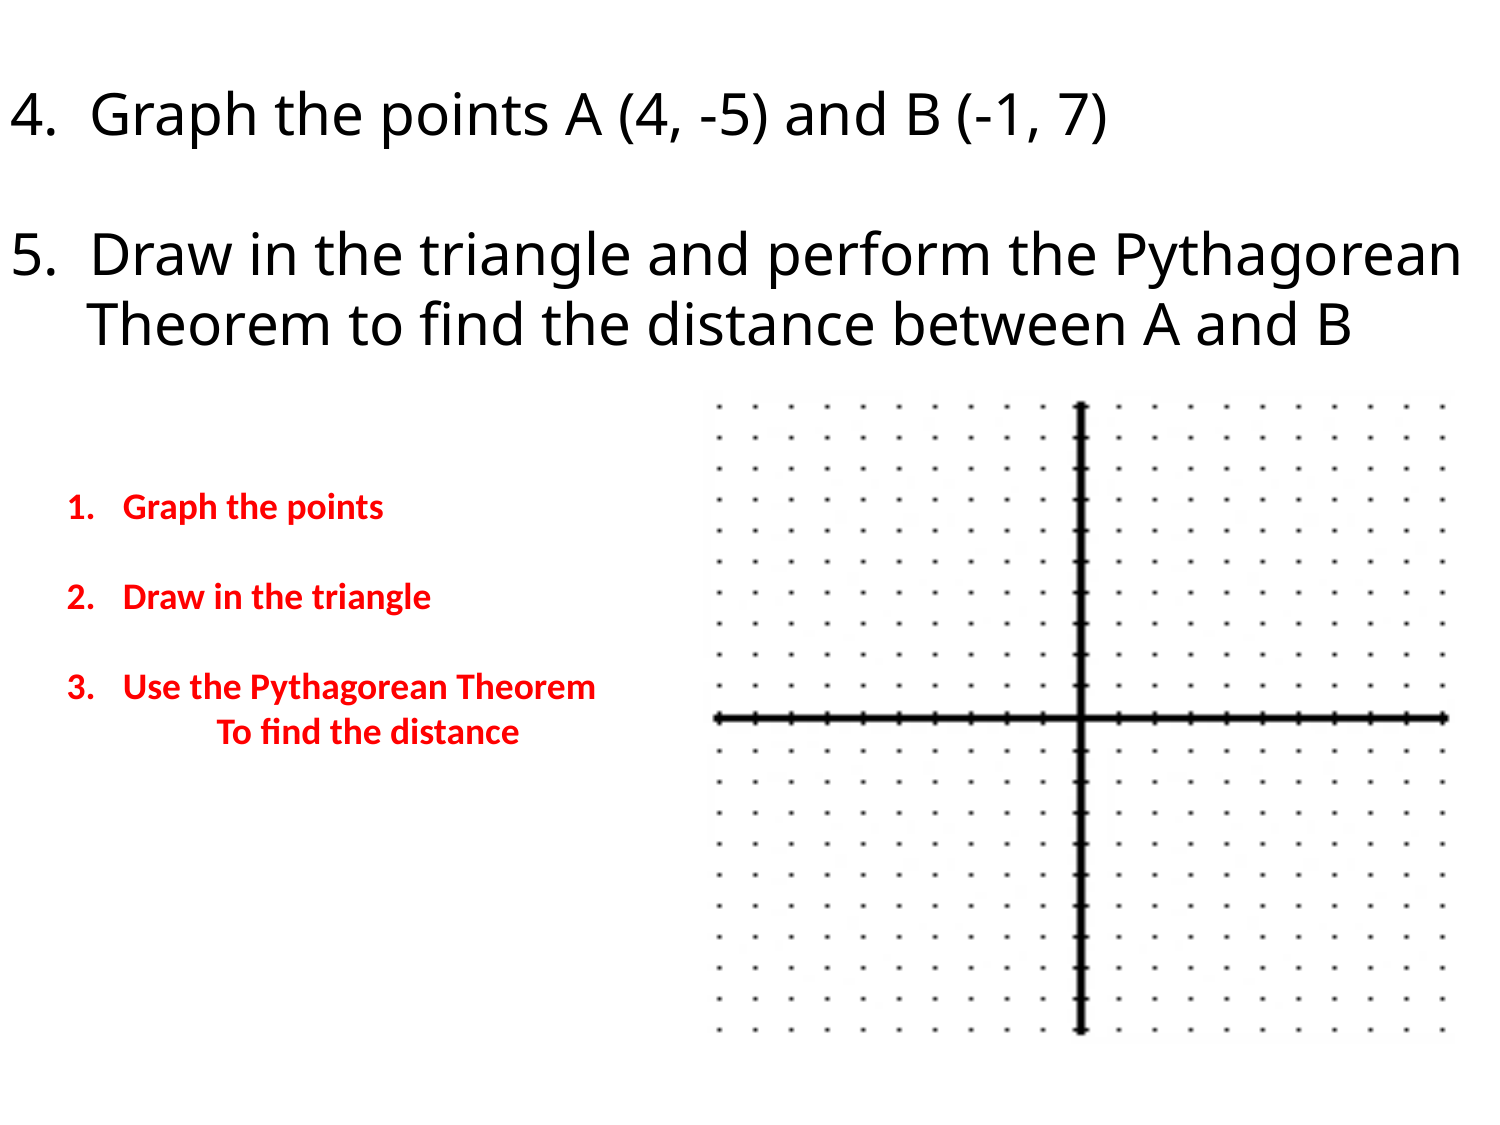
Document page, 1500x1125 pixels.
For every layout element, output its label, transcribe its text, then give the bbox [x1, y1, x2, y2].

text_box Graph the points Draw in the triangle Use the Pythagorean Theorem To find the distance [51, 474, 613, 760]
text_box 4. Graph the points A (4, -5) and B (-1, 7) 5. Draw in the triangle and perform the Pythagorean Theorem to find the distance between A and B [0, 0, 1496, 435]
picture [687, 389, 1462, 1051]
